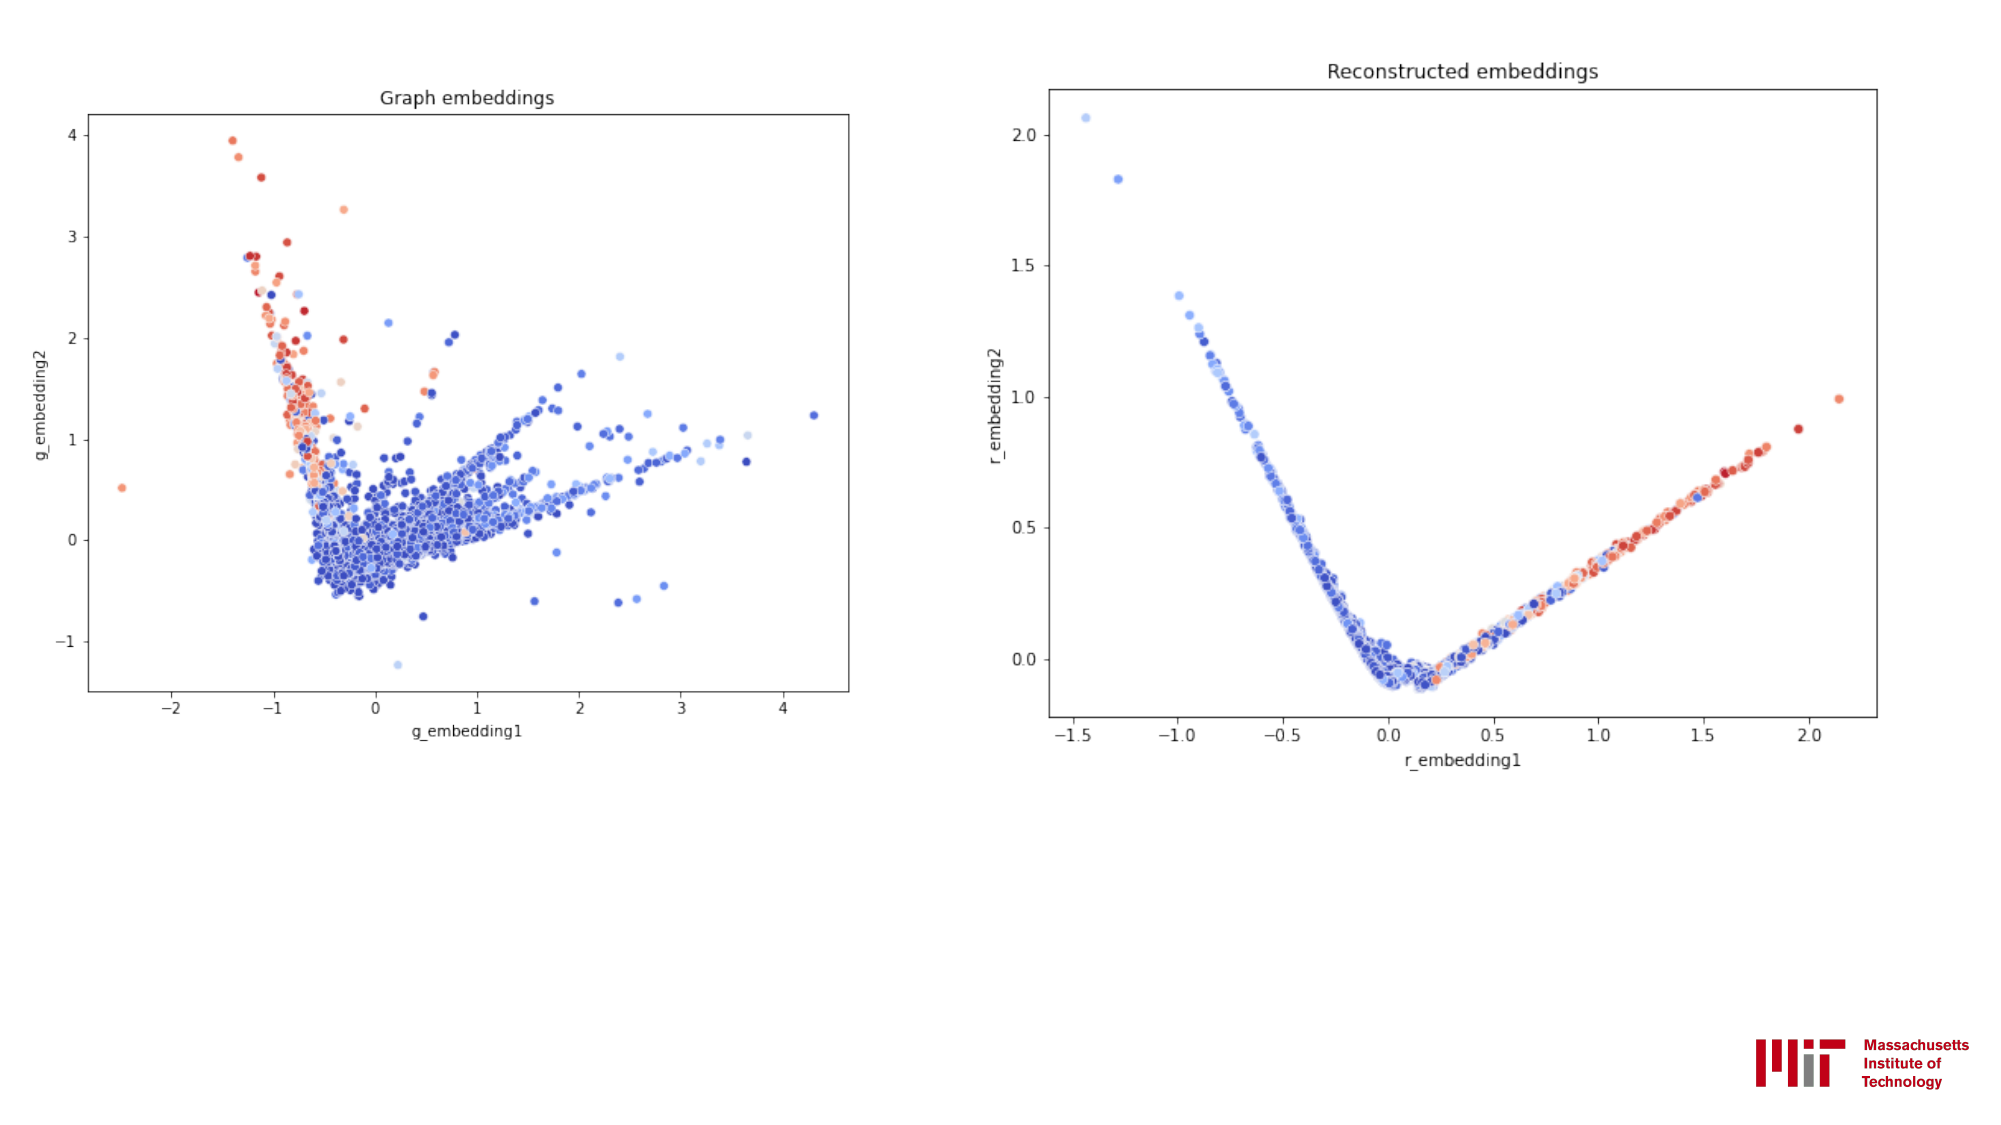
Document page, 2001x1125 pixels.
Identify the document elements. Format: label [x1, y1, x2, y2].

picture [1755, 1004, 1970, 1125]
picture [0, 0, 1984, 821]
